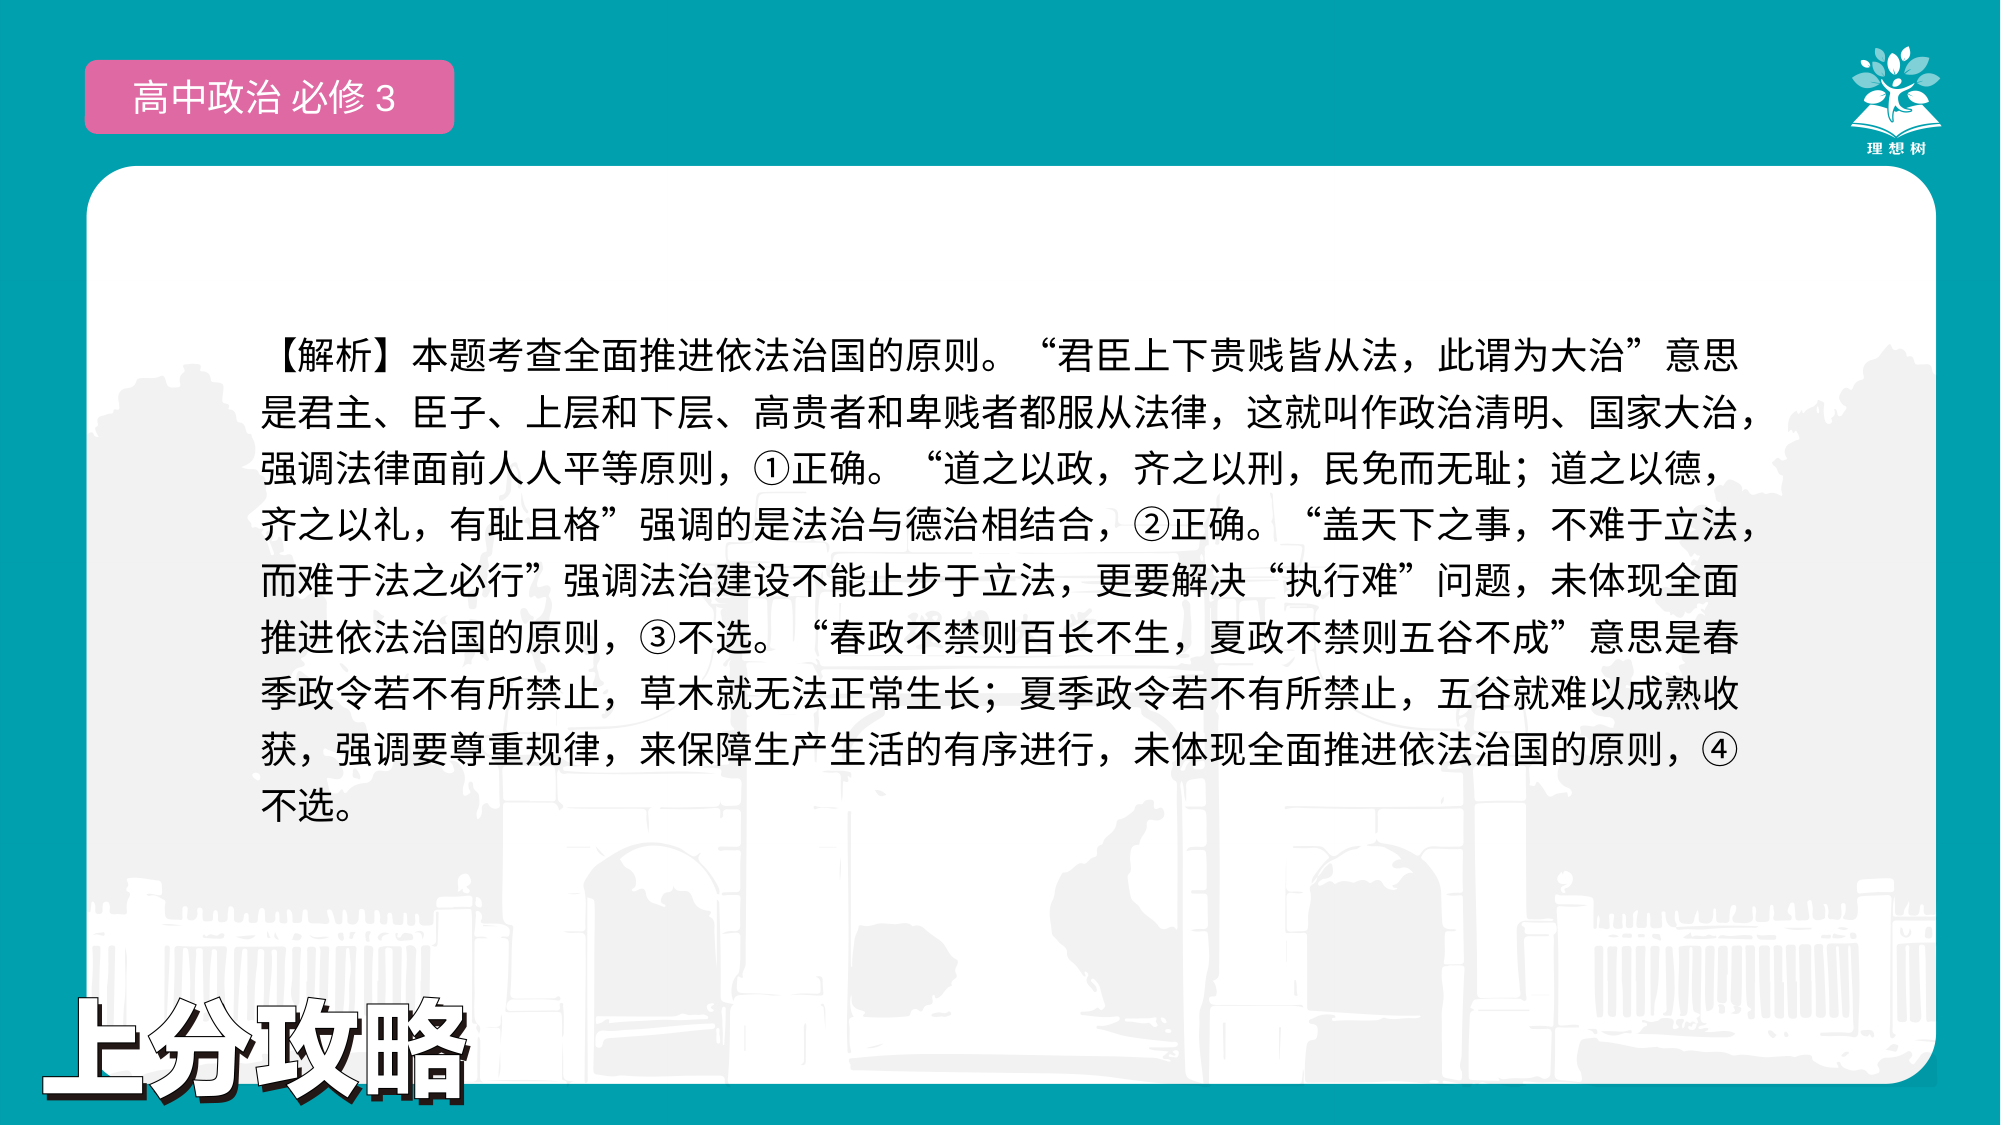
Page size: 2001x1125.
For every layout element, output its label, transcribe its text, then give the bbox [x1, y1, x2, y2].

picture [0, 0, 2001, 1125]
text_box 高中政治 必修3 [83, 58, 456, 135]
text_box 【解析】本题考查全面推进依法治国的原则。“君臣上下贵贱皆从法，此谓为大治”意思是君主、臣子、上层和下层、高贵者和卑贱者都服从法律，这就叫作政治清明、国家大治，强调法律面前人人平等原则，①正确。“道之以政，齐之以刑，民免而无耻；道之以德，齐之以礼，有耻且格”强调的是法治与德治相结合，②正确。“盖天下之事，不难于立法，而难于法之必行”强调法治建设不能止步于立法，更要解决“执行难”问题，未体现全面推进依法治国的原则，③不选。“春政不禁则百长不生，夏政不禁则五谷不成”意思是春季政令若不有所禁止，草木就无法正常生长；夏季政令若不有所禁止，五谷就难以成熟收获，强调要尊重规律，来保障生产生活的有序进行，未体现全面推进依法治国的原则，④不选。 [245, 313, 1755, 813]
